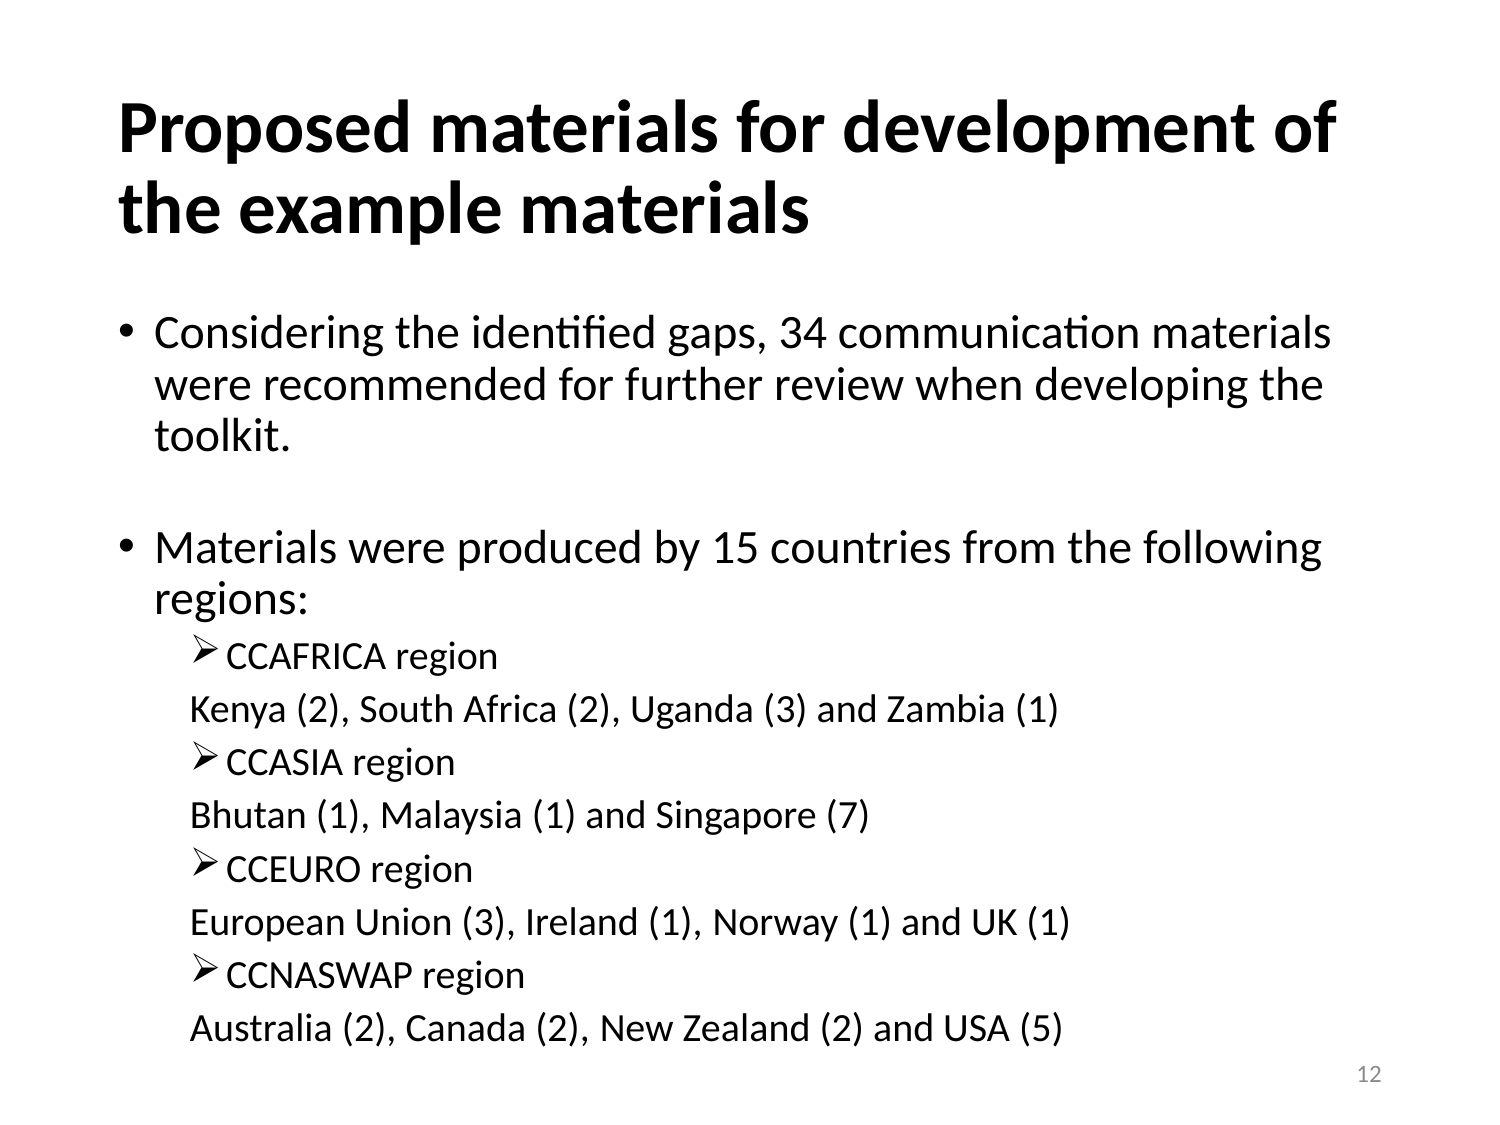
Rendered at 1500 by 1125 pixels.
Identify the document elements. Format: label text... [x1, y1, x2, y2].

slide_number 12 [1059, 1042, 1397, 1103]
title Proposed materials for development of the example materials [103, 59, 1397, 278]
list Considering the identified gaps, 34 communication materials were recommended for further review when developing the toolkit. Materials were produced by 15 countries from the following regions: CCAFRICA region Kenya (2), South Africa (2), Uganda (3) and Zambia (1) CCASIA region Bhutan (1), Malaysia (1) and Singapore (7) CCEURO region European Union (3), Ireland (1), Norway (1) and UK (1) CCNASWAP region Australia (2), Canada (2), New Zealand (2) and USA (5) [103, 299, 1397, 1066]
